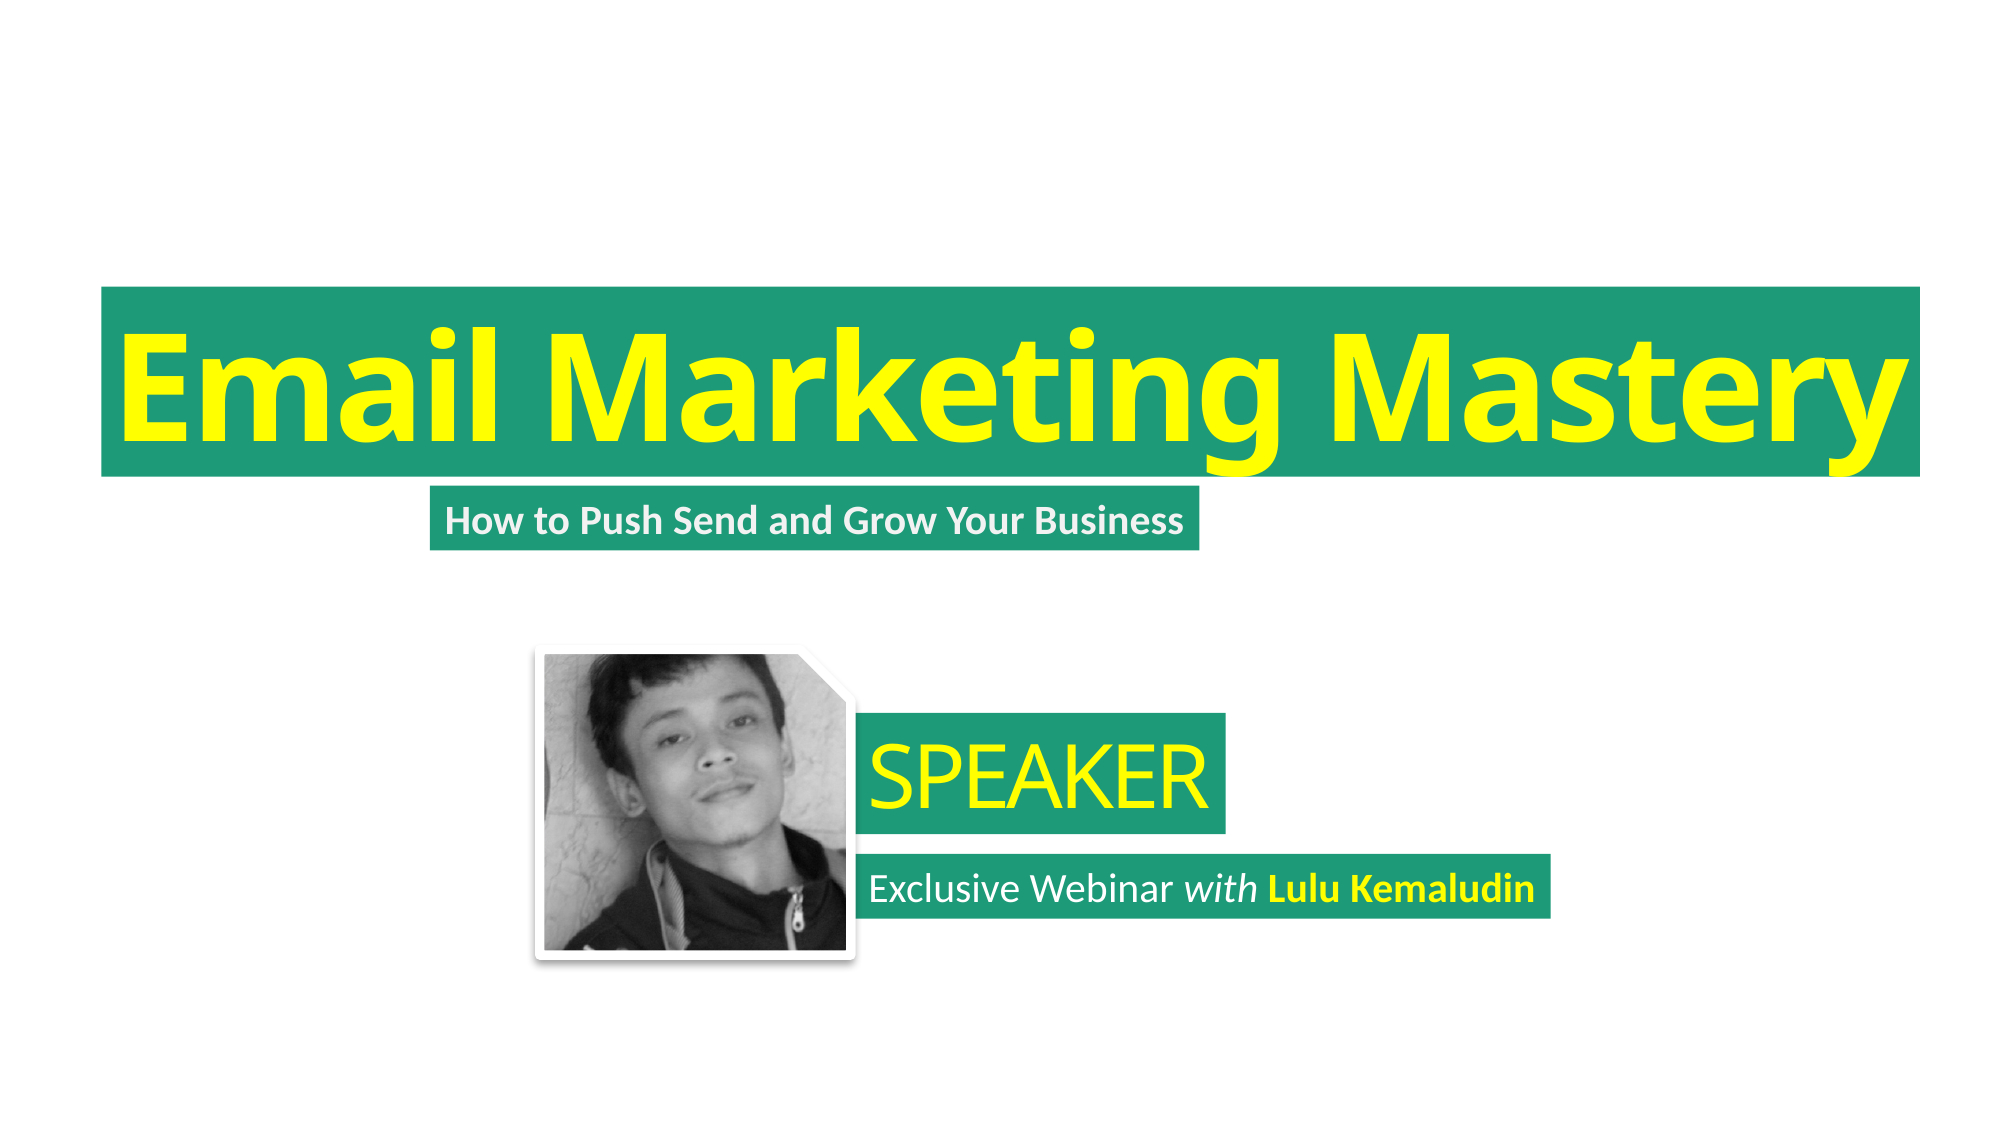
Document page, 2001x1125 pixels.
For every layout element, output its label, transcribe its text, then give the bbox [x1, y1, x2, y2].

text_box How to Push Send and Grow Your Business [429, 485, 1200, 551]
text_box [500, 649, 851, 956]
text_box Exclusive Webinar with Lulu Kemaludin [860, 853, 1551, 919]
text_box SPEAKER [860, 712, 1226, 835]
text_box Email Marketing Mastery [101, 286, 1920, 477]
